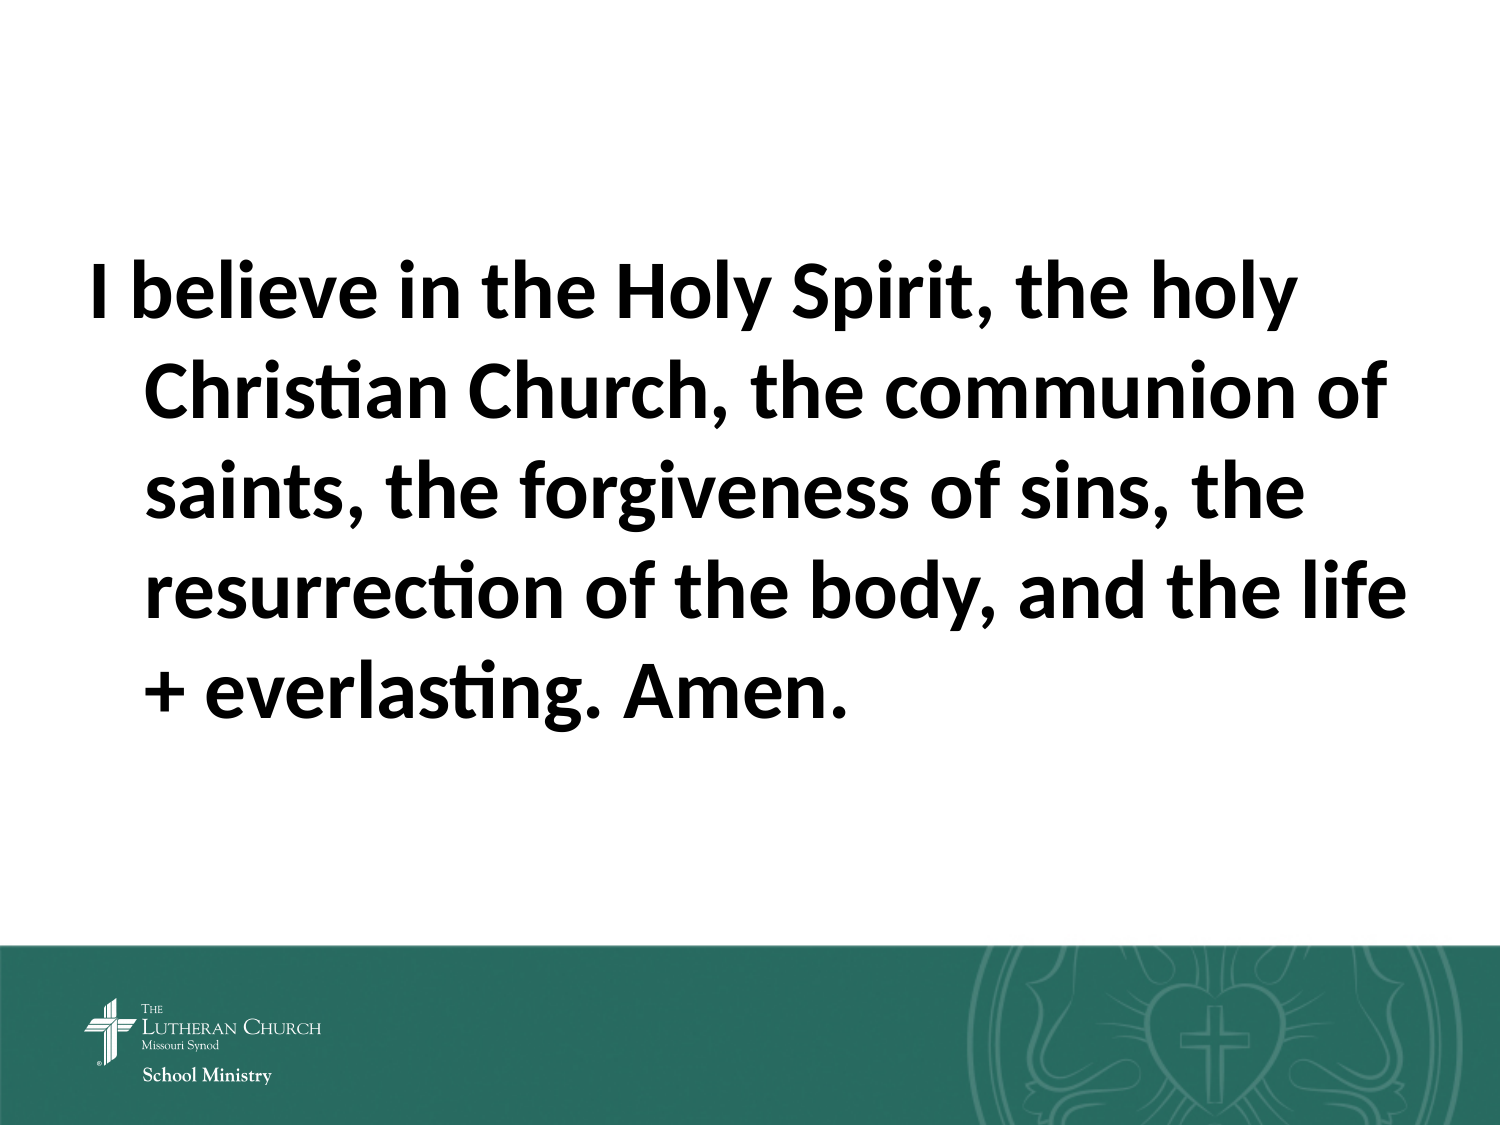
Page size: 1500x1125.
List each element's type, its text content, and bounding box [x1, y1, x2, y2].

list I believe in the Holy Spirit, the holy Christian Church, the communion of saints, the forgiveness of sins, the resurrection of the body, and the life + everlasting. Amen. [73, 111, 1428, 975]
picture [0, 0, 1500, 1125]
